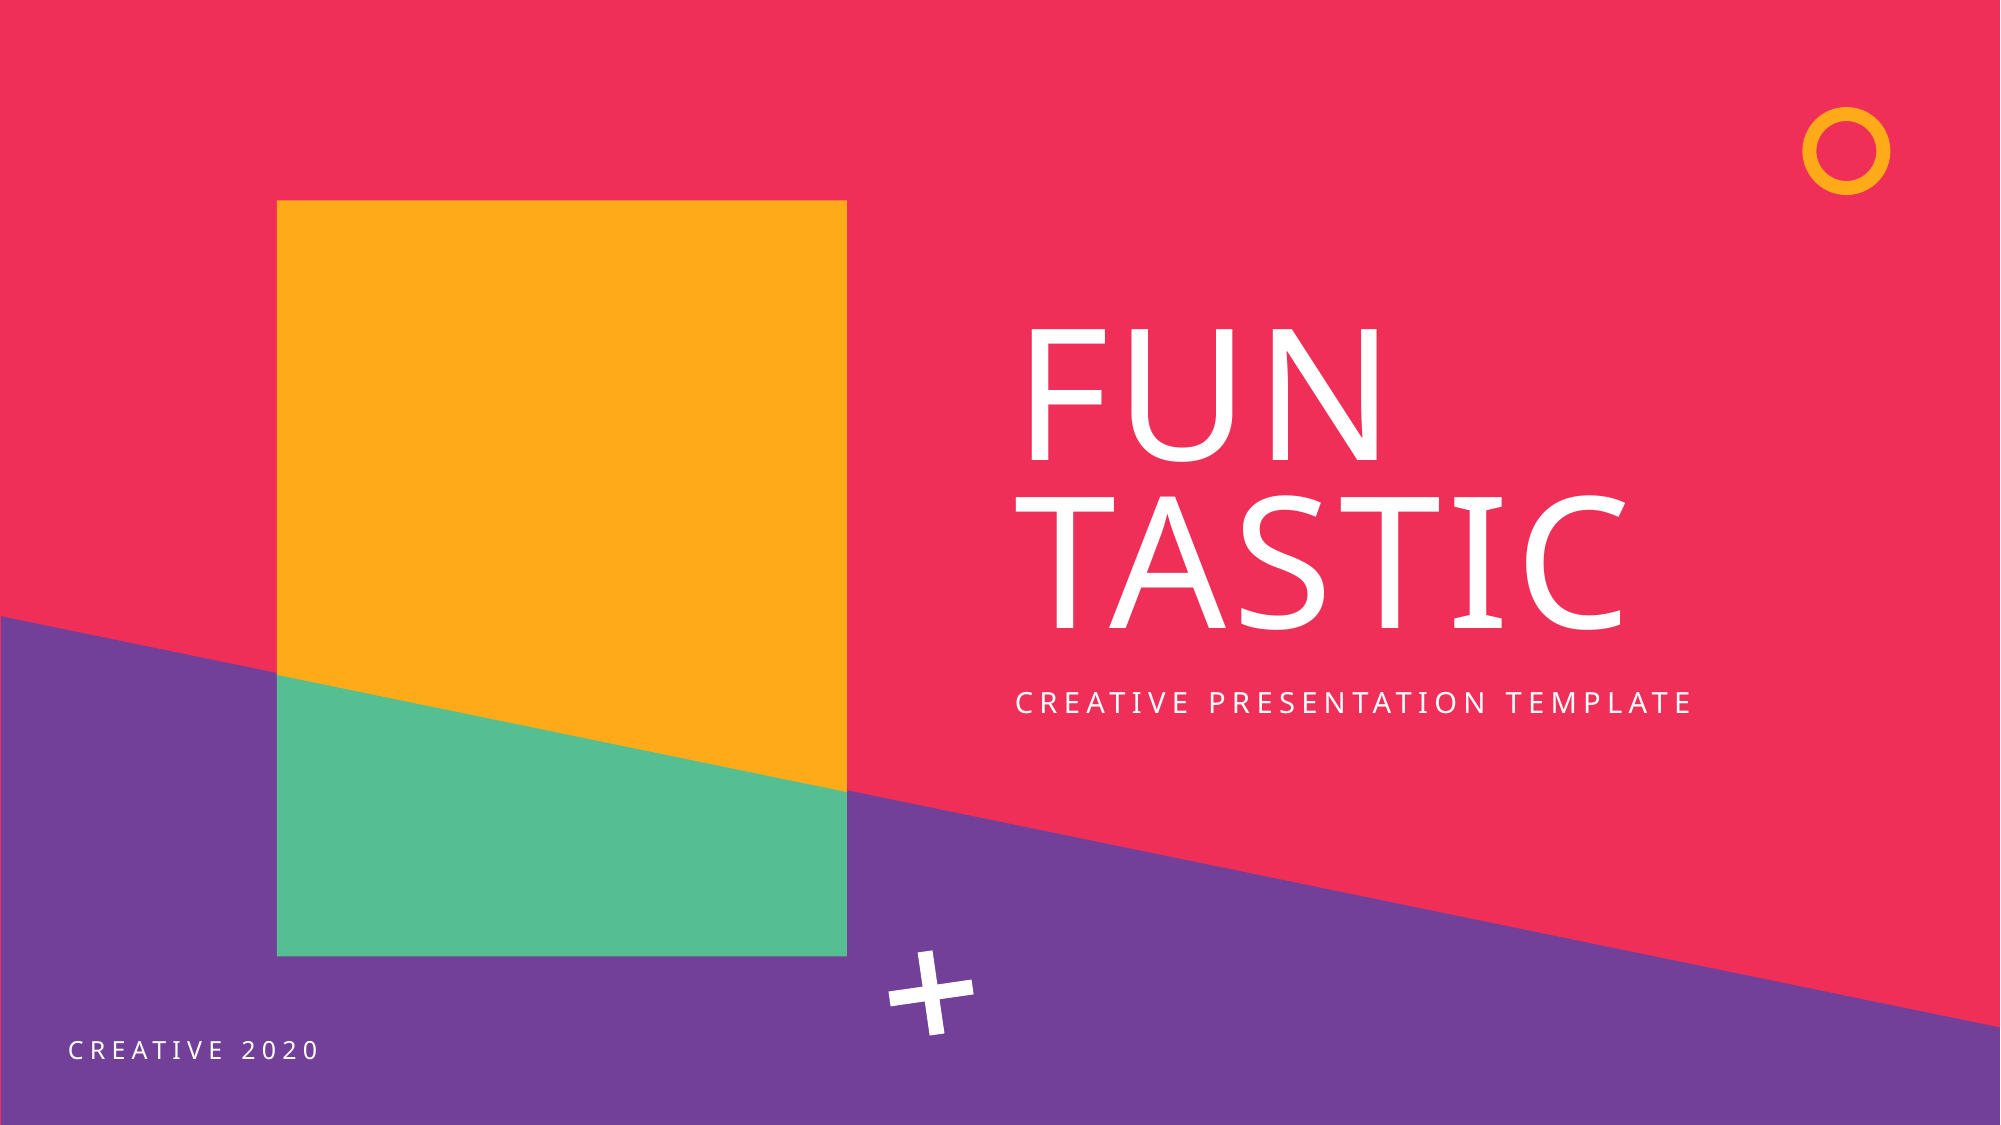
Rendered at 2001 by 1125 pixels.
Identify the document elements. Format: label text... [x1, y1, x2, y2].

text_box [1, 616, 2000, 1125]
picture [73, 73, 1891, 1046]
text_box CREATIVE 2020 [53, 1027, 382, 1073]
